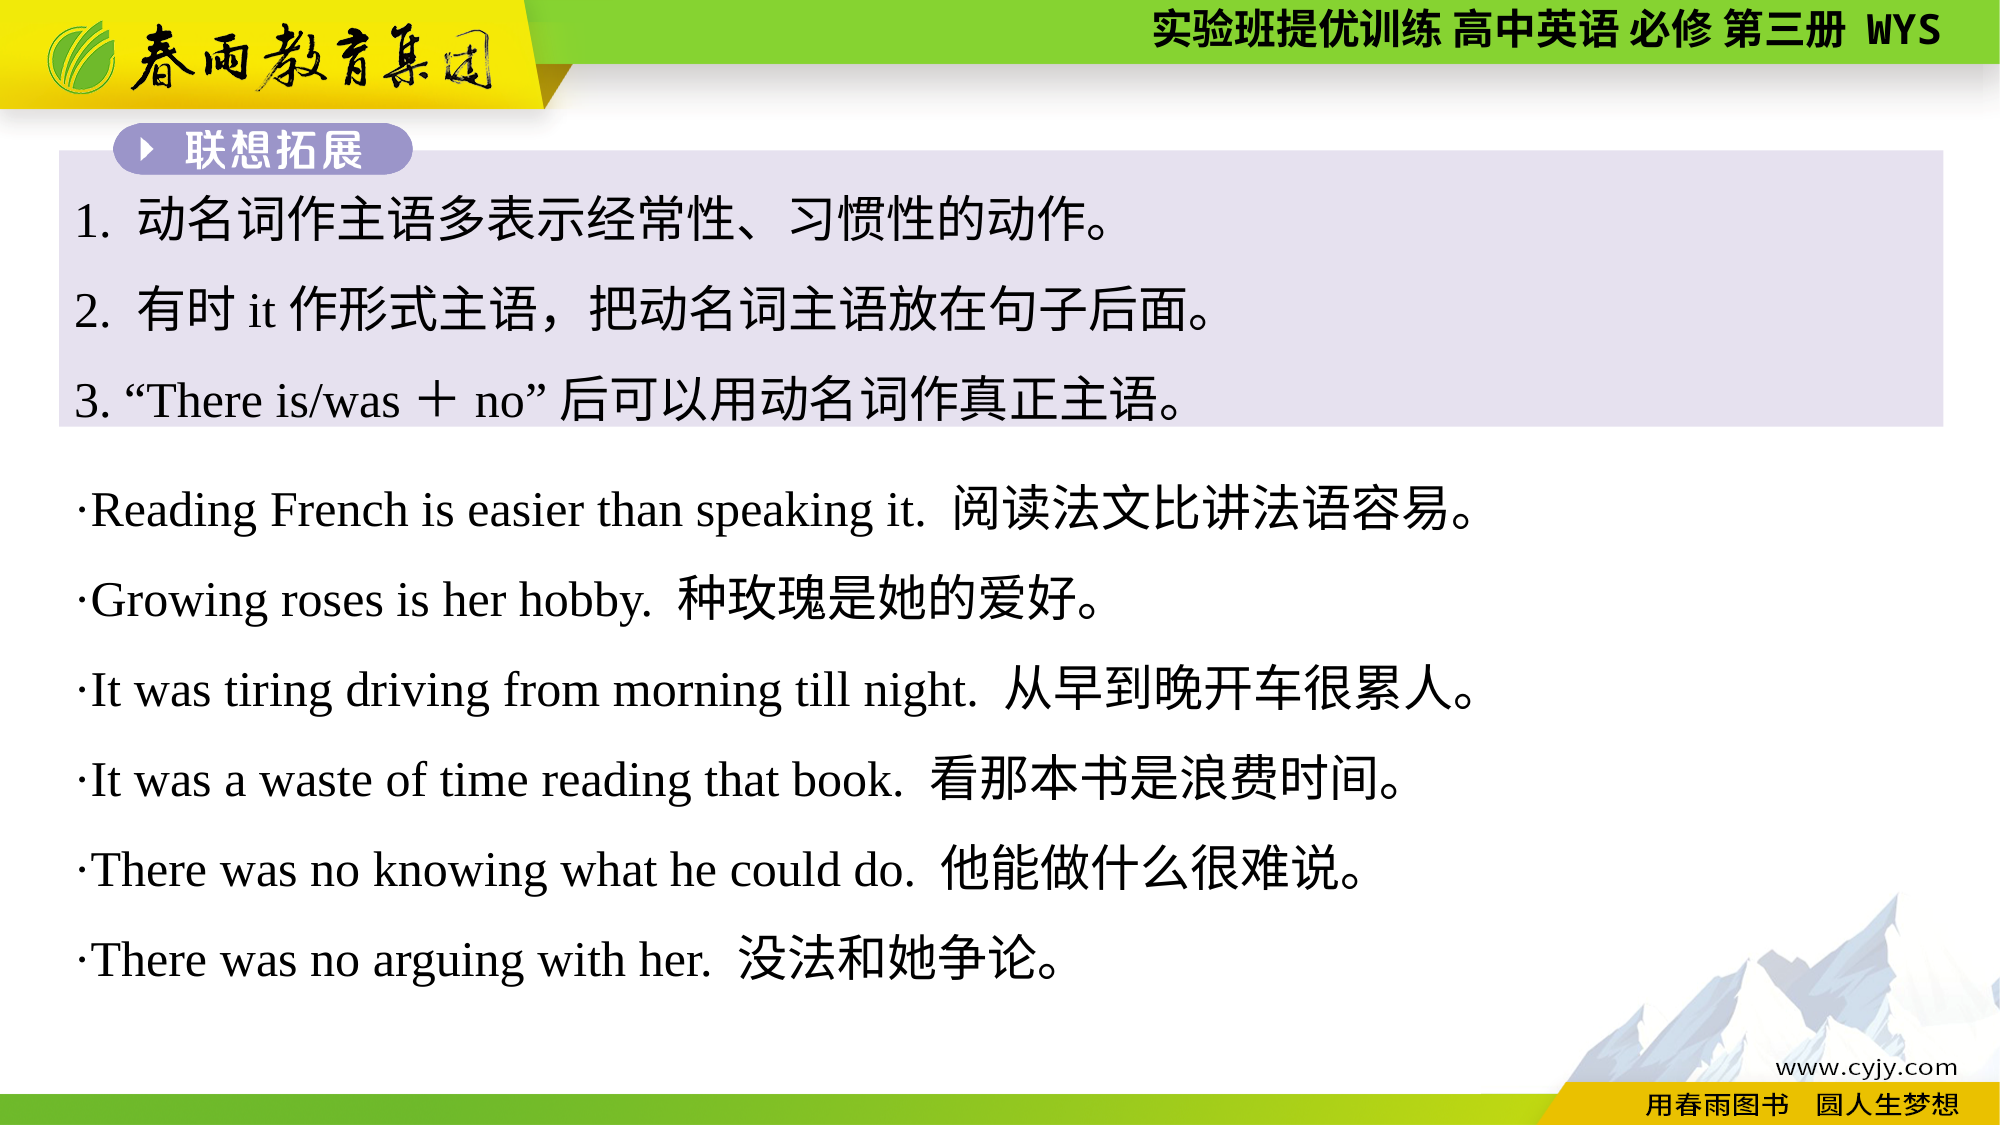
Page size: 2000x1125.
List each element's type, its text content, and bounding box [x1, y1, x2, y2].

list 1. 动名词作主语多表示经常性、习惯性的动作。 2. 有时it作形式主语，把动名词主语放在句子后面。 3. “There is/was＋no”后可以用动名词作真正主语。 [59, 150, 1944, 427]
text_box ·Reading French is easier than speaking it. 阅读法文比讲法语容易。 ·Growing roses is her hobby. 种玫瑰是她的爱好。 ·It was tiring driving from morning till night. 从早到晚开车很累人。 ·It was a waste of time reading that book. 看那本书是浪费时间。 ·There was no knowing what he could do. 他能做什么很难说。 ·There was no arguing with her. 没法和她争论。 [59, 439, 1944, 994]
picture [0, 0, 2000, 1125]
